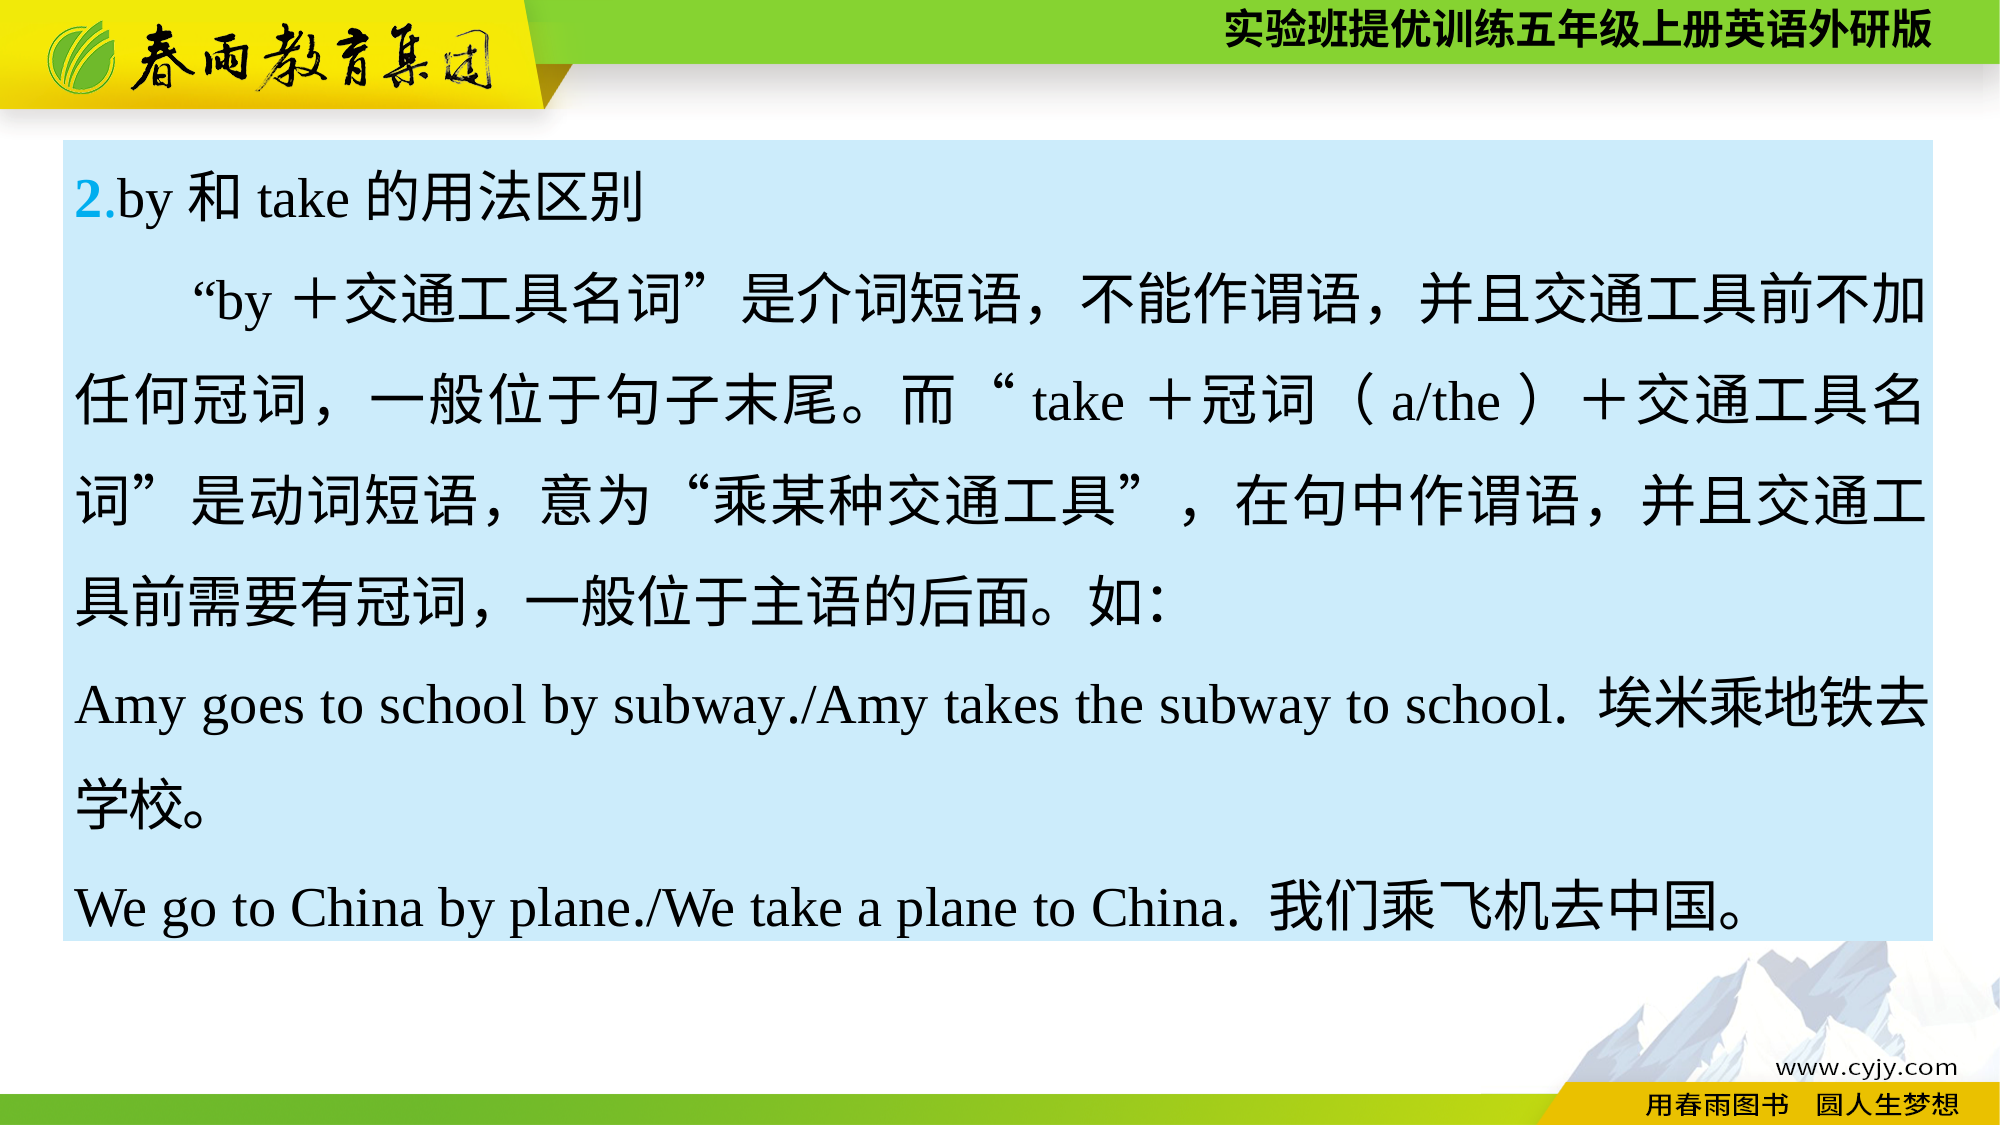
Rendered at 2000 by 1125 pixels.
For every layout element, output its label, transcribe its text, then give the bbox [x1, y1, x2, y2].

picture [0, 0, 2000, 1125]
list 2.by和take的用法区别 “by＋交通工具名词”是介词短语，不能作谓语，并且交通工具前不加任何冠词，一般位于句子末尾。而“take＋冠词（a/the）＋交通工具名词”是动词短语，意为“乘某种交通工具”，在句中作谓语，并且交通工具前需要有冠词，一般位于主语的后面。如： Amy goes to school by subway./Amy takes the subway to school. 埃米乘地铁去学校。 We go to China by plane./We take a plane to China. 我们乘飞机去中国。 [59, 120, 1944, 941]
